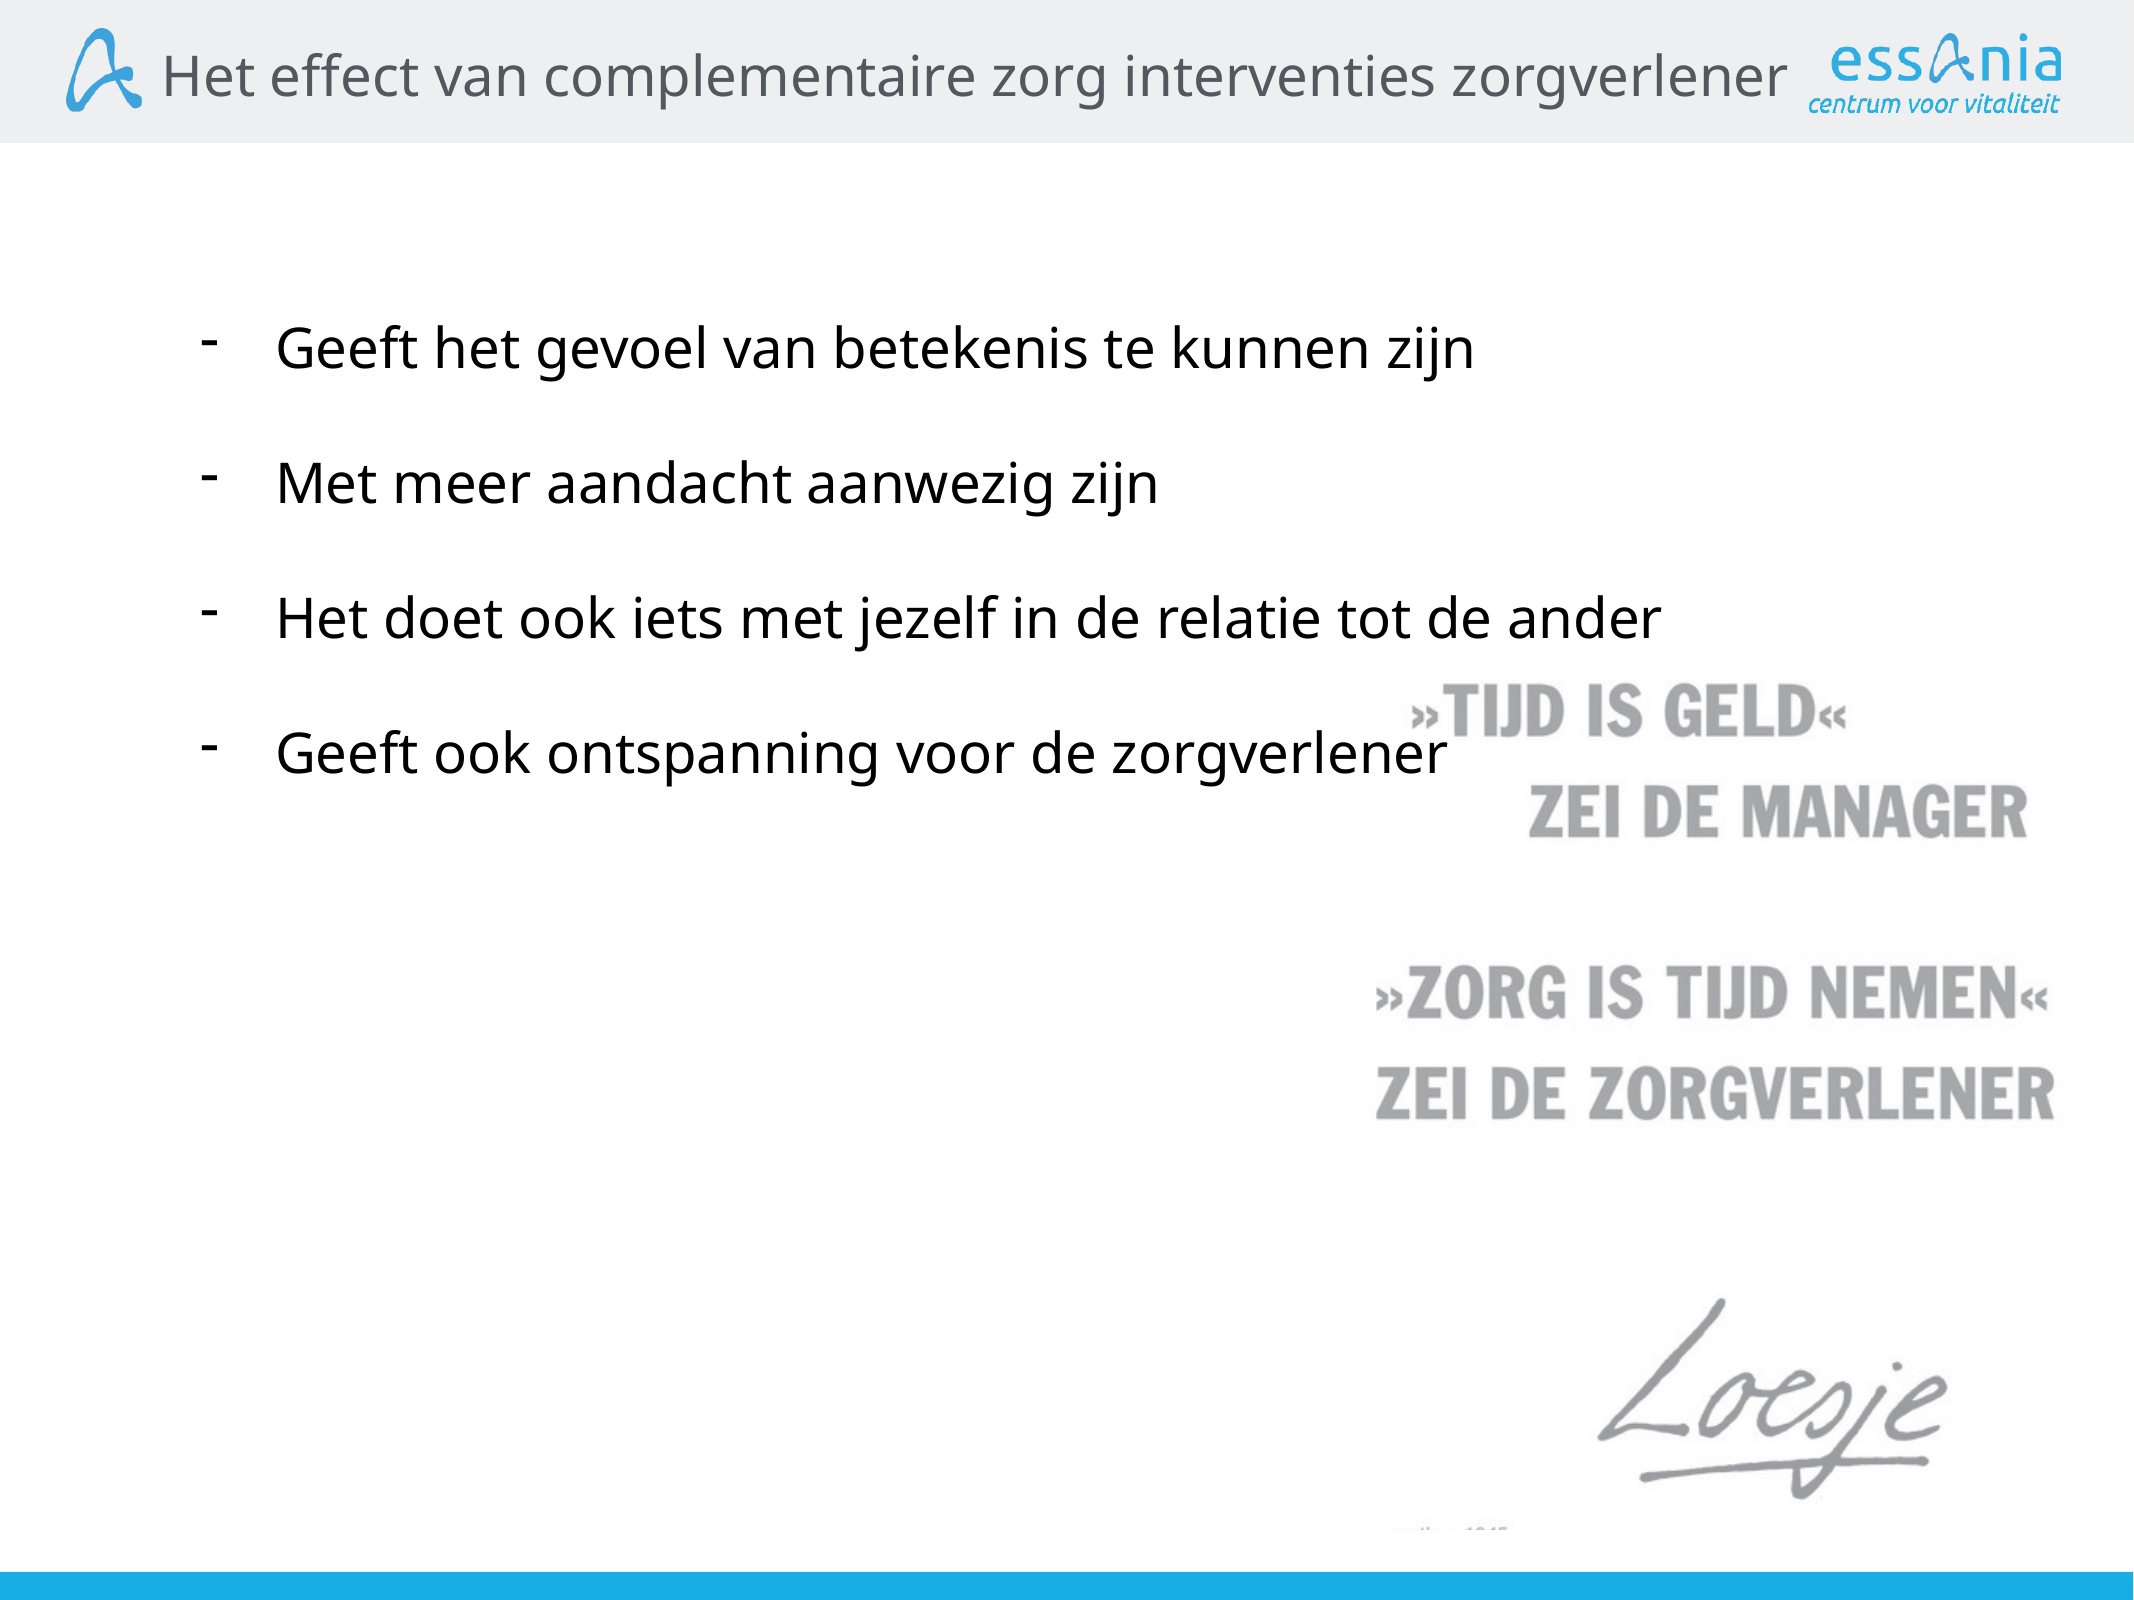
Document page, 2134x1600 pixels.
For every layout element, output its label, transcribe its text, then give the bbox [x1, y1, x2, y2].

text_box Het effect van complementaire zorg interventies zorgverlener [153, 32, 1798, 117]
text_box [0, 1571, 2134, 1600]
text_box Geeft het gevoel van betekenis te kunnen zijn Met meer aandacht aanwezig zijn Het doet ook iets met jezelf in de relatie tot de ander Geeft ook ontspanning voor de zorgverlener [191, 304, 1835, 1334]
text_box [0, 0, 2134, 143]
picture [1806, 32, 2061, 117]
picture [65, 28, 142, 113]
picture [1339, 604, 2090, 1531]
